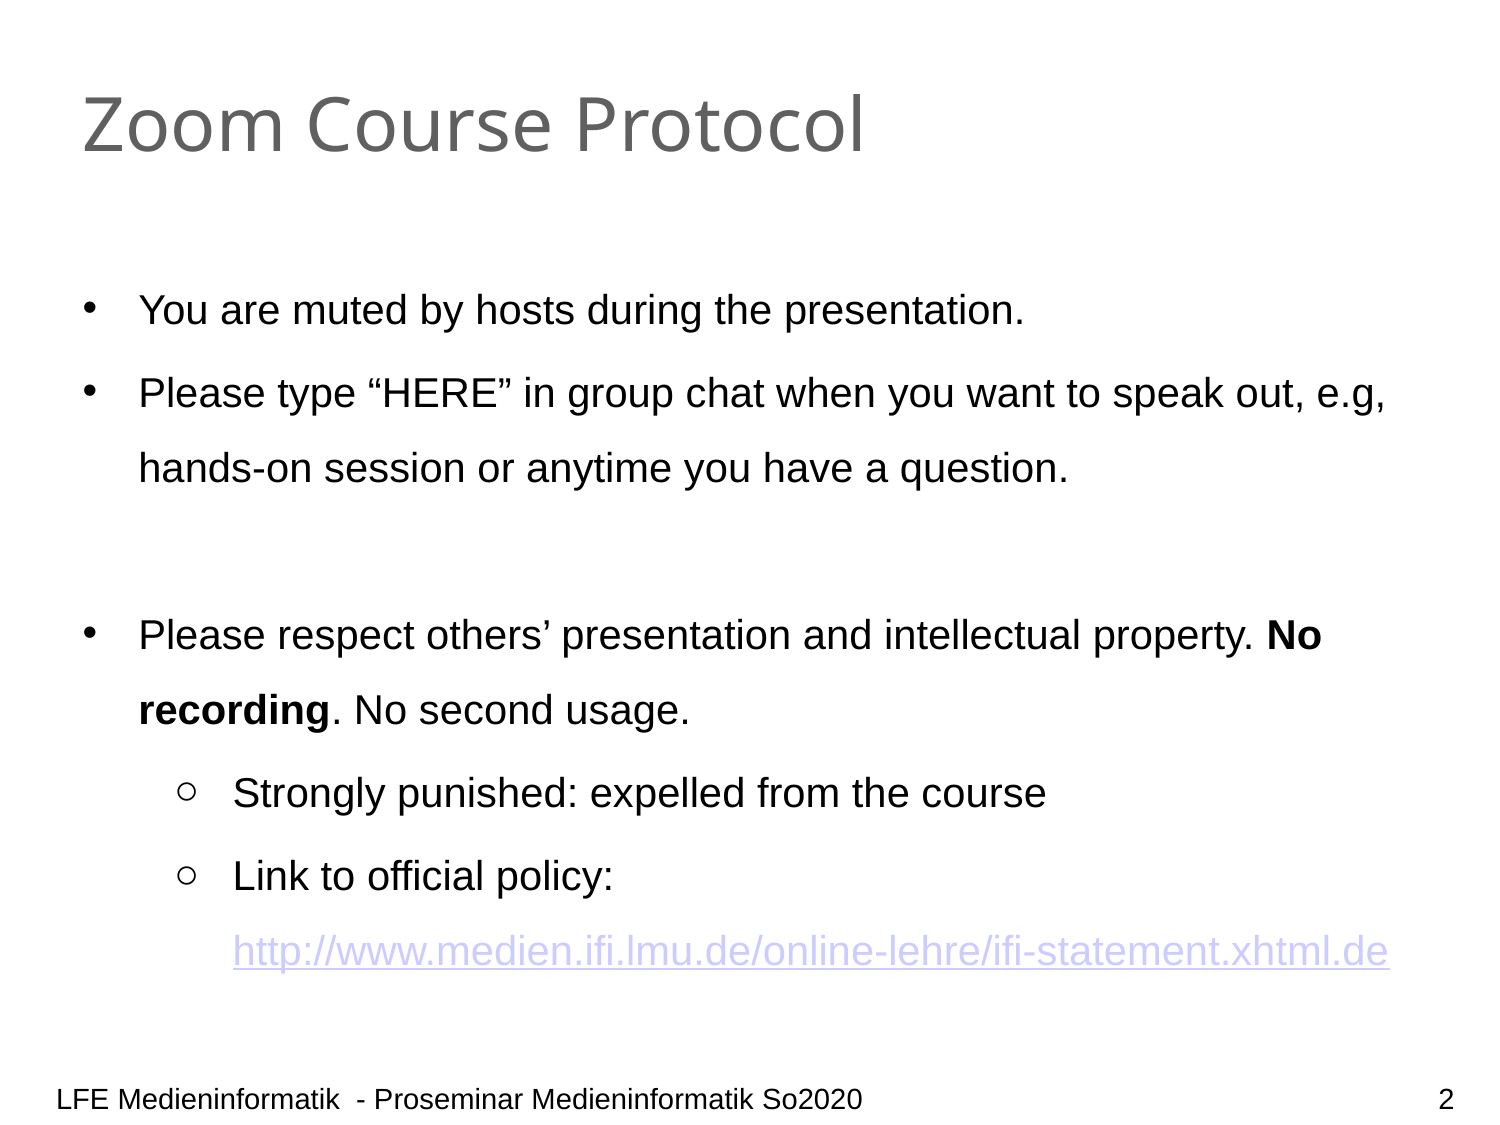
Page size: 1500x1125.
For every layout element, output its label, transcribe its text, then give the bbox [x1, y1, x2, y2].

text_box You are muted by hosts during the presentation. Please type “HERE” in group chat when you want to speak out, e.g, hands-on session or anytime you have a question. Please respect others’ presentation and intellectual property. No recording. No second usage. Strongly punished: expelled from the course Link to official policy: http://www.medien.ifi.lmu.de/online-lehre/ifi-statement.xhtml.de [74, 249, 1425, 1005]
text_box Zoom Course Protocol [74, 28, 1425, 216]
slide_number 2 [1412, 1072, 1463, 1121]
